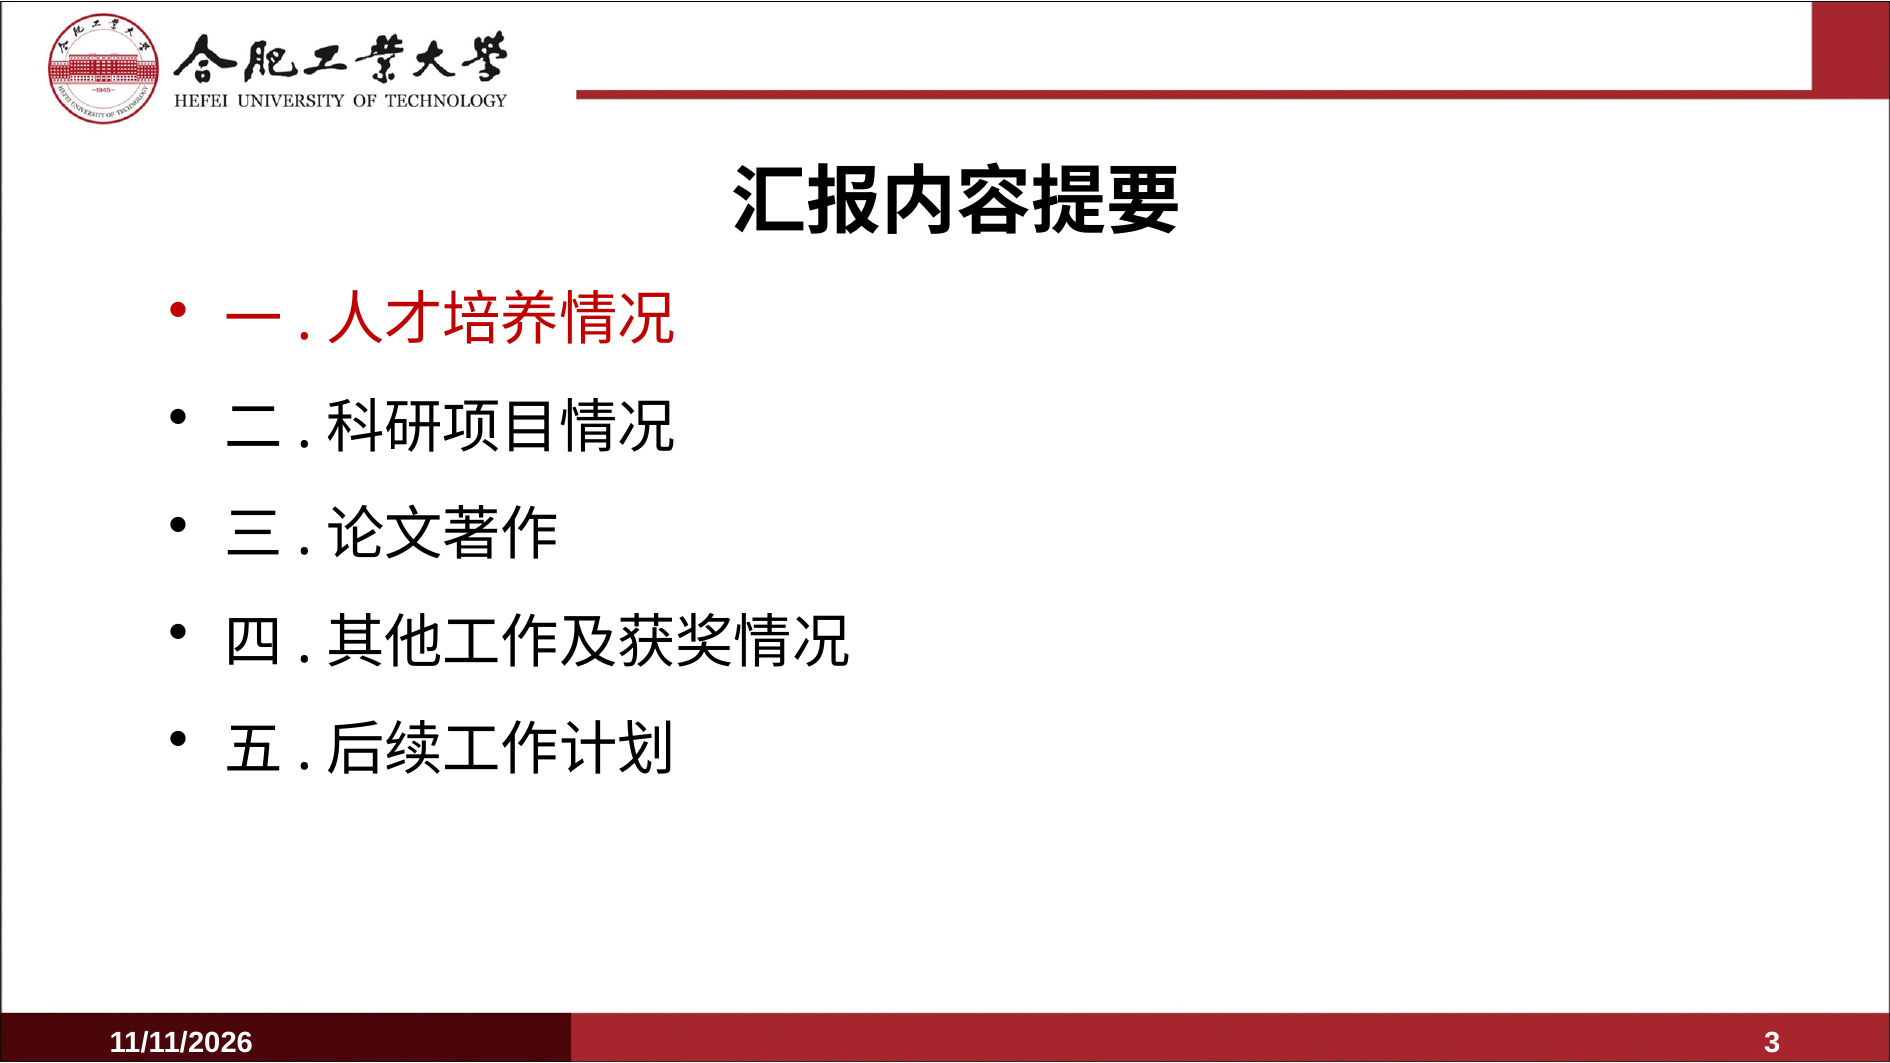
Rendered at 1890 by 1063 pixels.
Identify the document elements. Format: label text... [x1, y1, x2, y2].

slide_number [94, 1015, 536, 1063]
list 一.人才培养情况 二.科研项目情况 三.论文著作 四.其他工作及获奖情况 五.后续工作计划 [153, 273, 1760, 872]
picture [0, 1, 1890, 1062]
slide_number 2 [1354, 1015, 1796, 1063]
title 汇报内容提要 [153, 121, 1760, 273]
